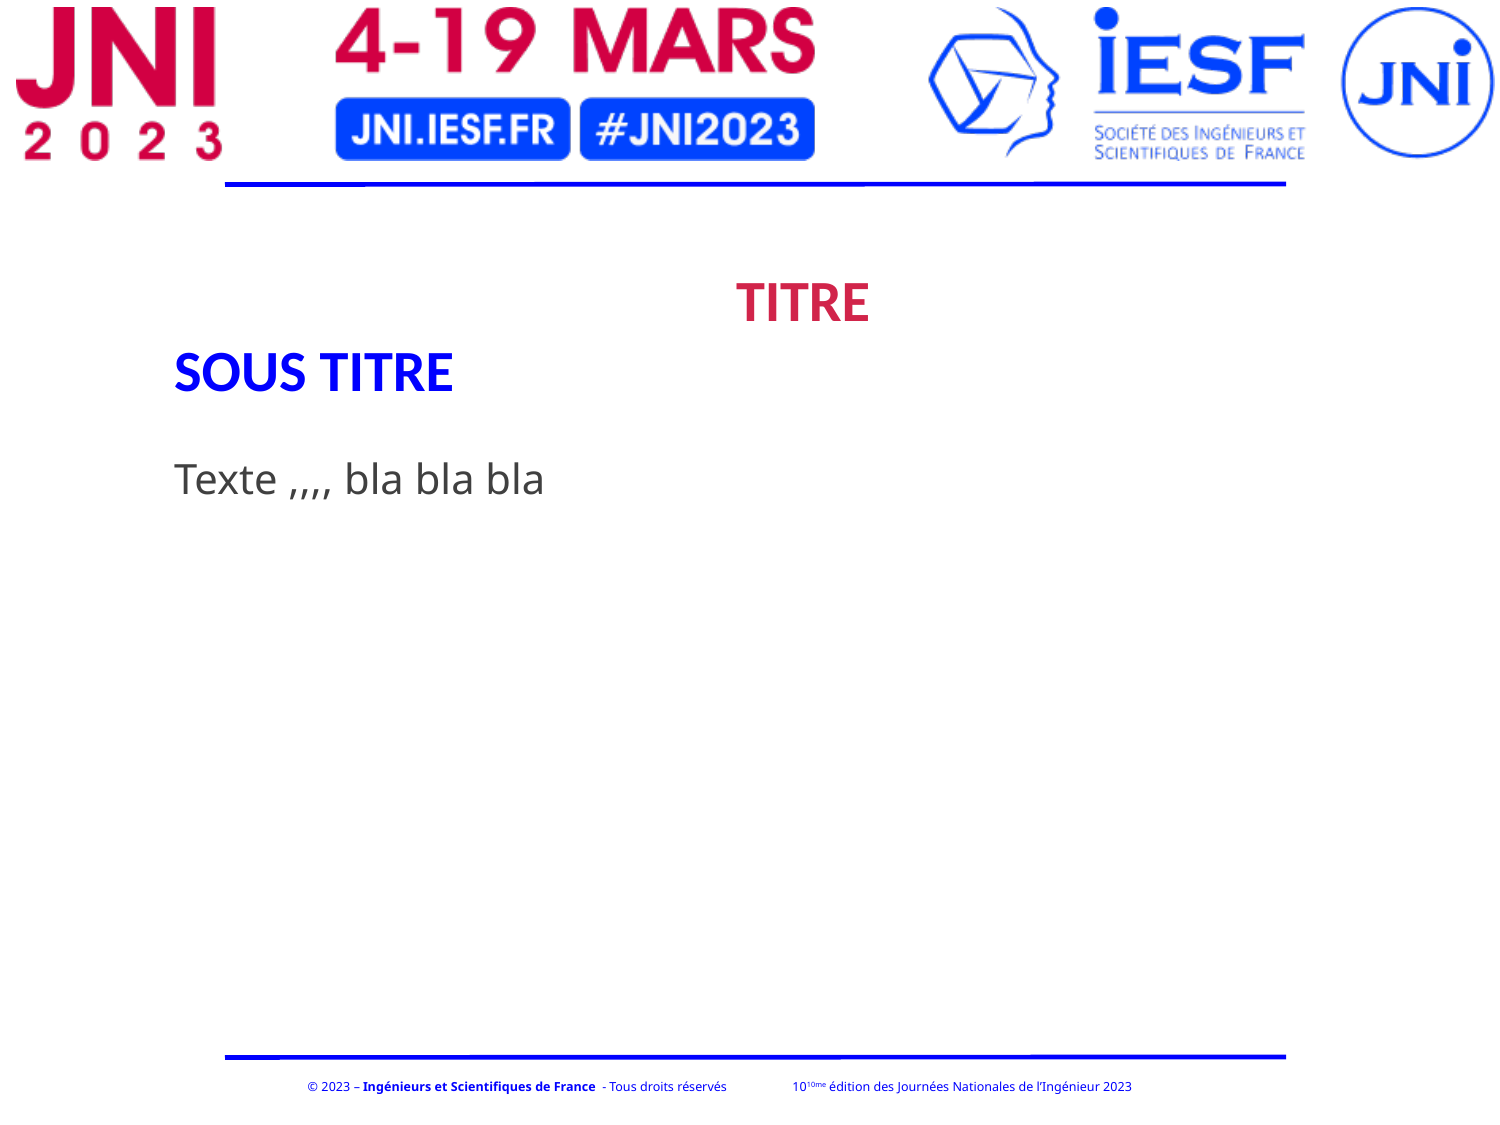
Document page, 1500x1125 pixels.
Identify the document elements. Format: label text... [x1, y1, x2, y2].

picture [16, 7, 1495, 161]
text_box titre Sous titre Texte ,,,, bla bla bla [159, 255, 1447, 583]
